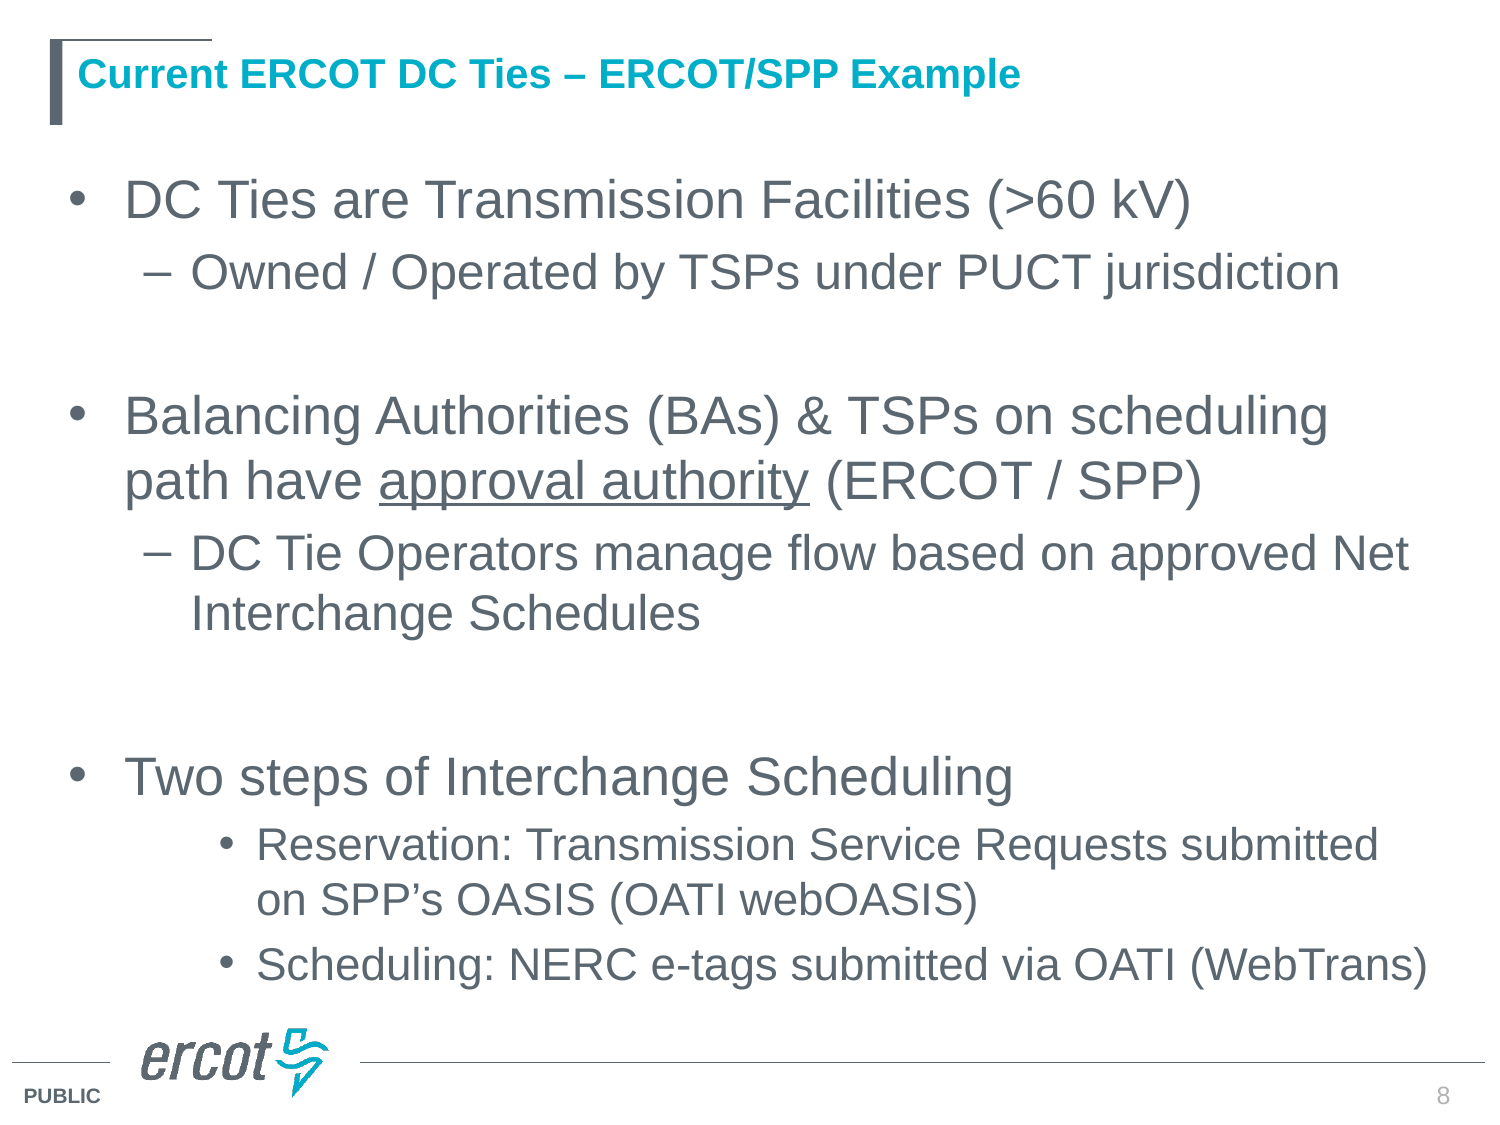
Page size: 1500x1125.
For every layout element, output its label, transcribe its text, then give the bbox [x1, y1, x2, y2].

slide_number 8 [1400, 1076, 1488, 1113]
picture [137, 1024, 332, 1100]
title Current ERCOT DC Ties – ERCOT/SPP Example [62, 39, 1450, 125]
list DC Ties are Transmission Facilities (>60 kV) Owned / Operated by TSPs under PUCT jurisdiction Balancing Authorities (BAs) & TSPs on scheduling path have approval authority (ERCOT / SPP) DC Tie Operators manage flow based on approved Net Interchange Schedules Two steps of Interchange Scheduling Reservation: Transmission Service Requests submitted on SPP’s OASIS (OATI webOASIS) Scheduling: NERC e-tags submitted via OATI (WebTrans) [53, 157, 1450, 975]
